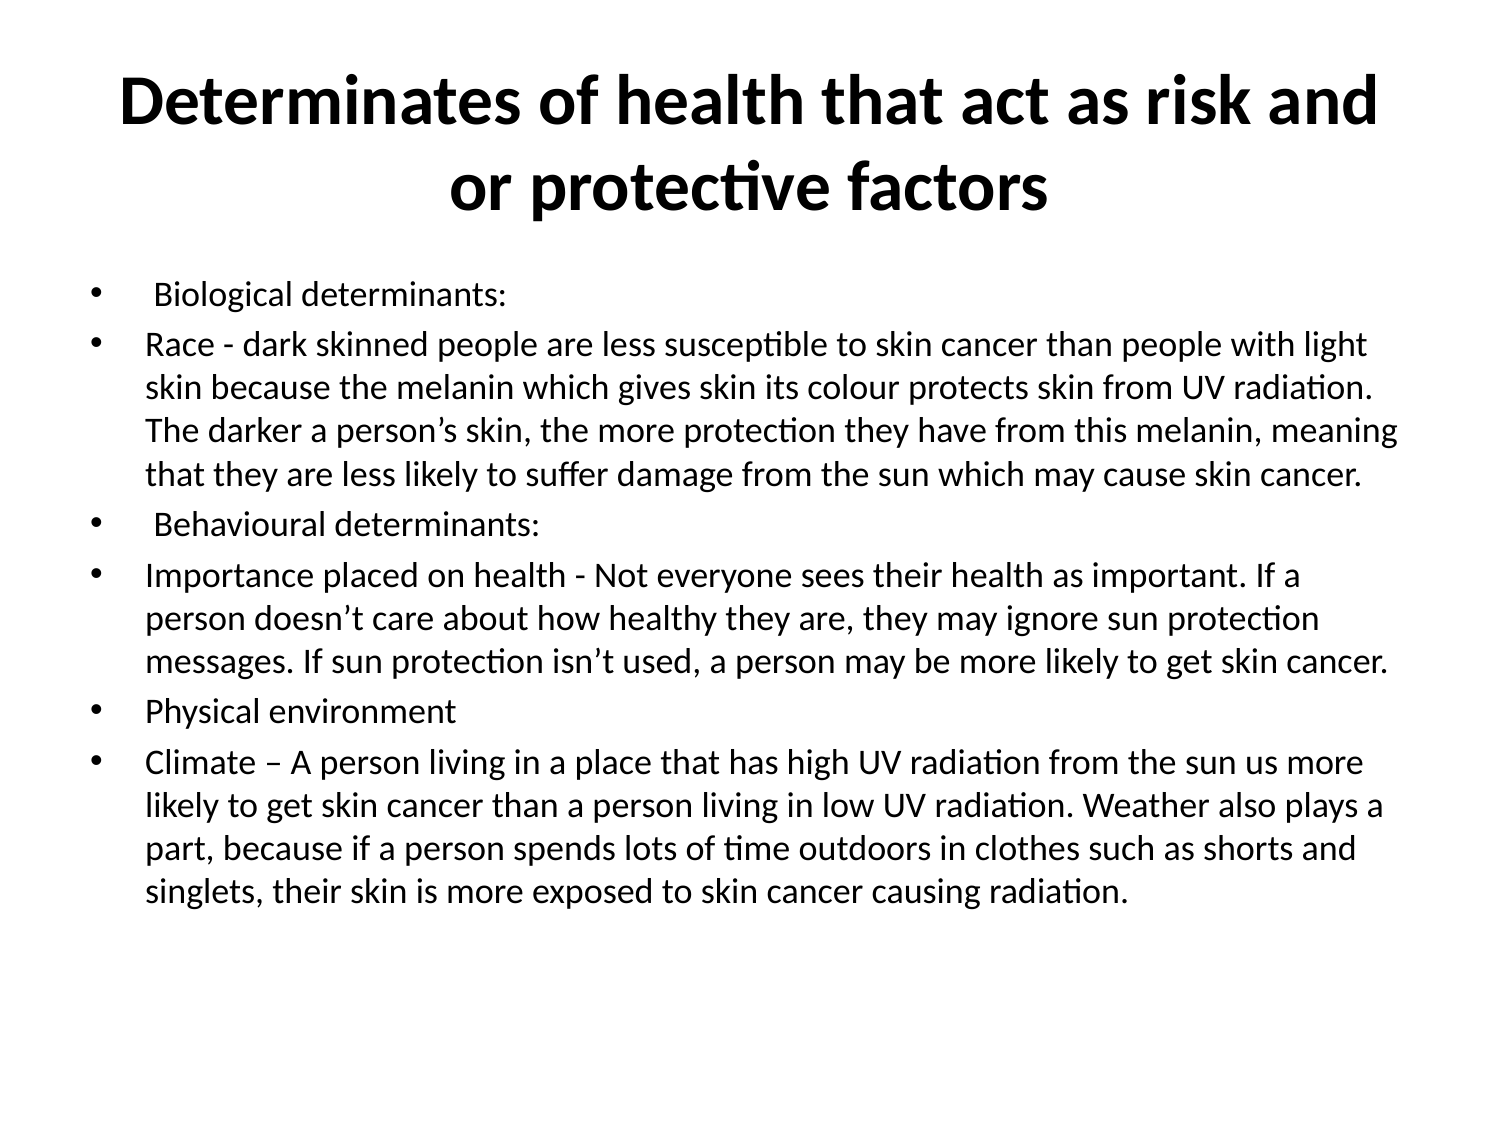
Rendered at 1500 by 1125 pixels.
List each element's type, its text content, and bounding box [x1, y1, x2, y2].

list Biological determinants: Race - dark skinned people are less susceptible to skin cancer than people with light skin because the melanin which gives skin its colour protects skin from UV radiation. The darker a person’s skin, the more protection they have from this melanin, meaning that they are less likely to suffer damage from the sun which may cause skin cancer. Behavioural determinants: Importance placed on health - Not everyone sees their health as important. If a person doesn’t care about how healthy they are, they may ignore sun protection messages. If sun protection isn’t used, a person may be more likely to get skin cancer. Physical environment Climate – A person living in a place that has high UV radiation from the sun us more likely to get skin cancer than a person living in low UV radiation. Weather also plays a part, because if a person spends lots of time outdoors in clothes such as shorts and singlets, their skin is more exposed to skin cancer causing radiation. [75, 262, 1425, 1005]
title Determinates of health that act as risk and or protective factors [75, 45, 1425, 233]
